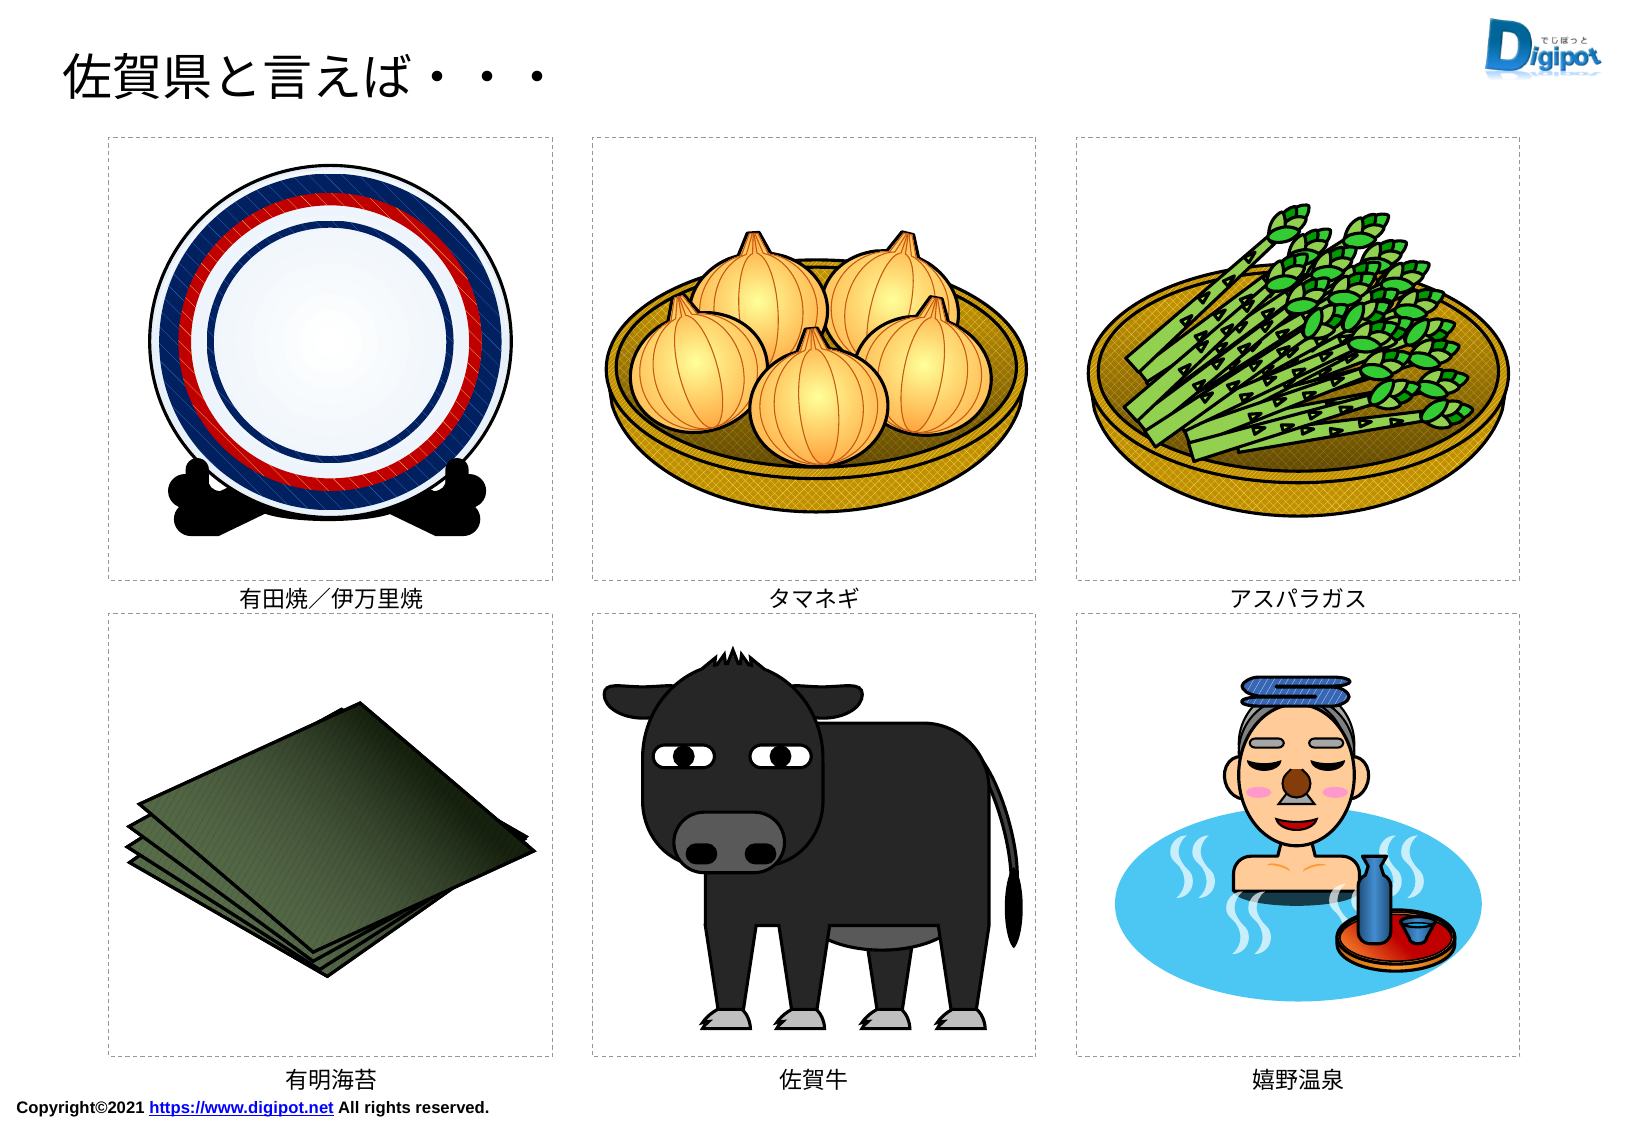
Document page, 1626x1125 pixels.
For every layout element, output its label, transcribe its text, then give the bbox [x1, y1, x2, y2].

text_box 有田焼／伊万里焼 [104, 577, 558, 620]
text_box タマネギ [587, 577, 1041, 620]
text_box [1114, 676, 1483, 1002]
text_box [605, 231, 1027, 513]
text_box 佐賀県と言えば・・・ [47, 38, 578, 113]
text_box 嬉野温泉 [1071, 1058, 1525, 1101]
picture [1485, 18, 1602, 82]
text_box 有明海苔 [104, 1058, 558, 1101]
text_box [603, 649, 1022, 1029]
text_box アスパラガス [1071, 577, 1525, 620]
text_box 佐賀牛 [587, 1058, 1041, 1101]
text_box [149, 165, 512, 537]
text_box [126, 700, 536, 977]
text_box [1088, 263, 1509, 517]
